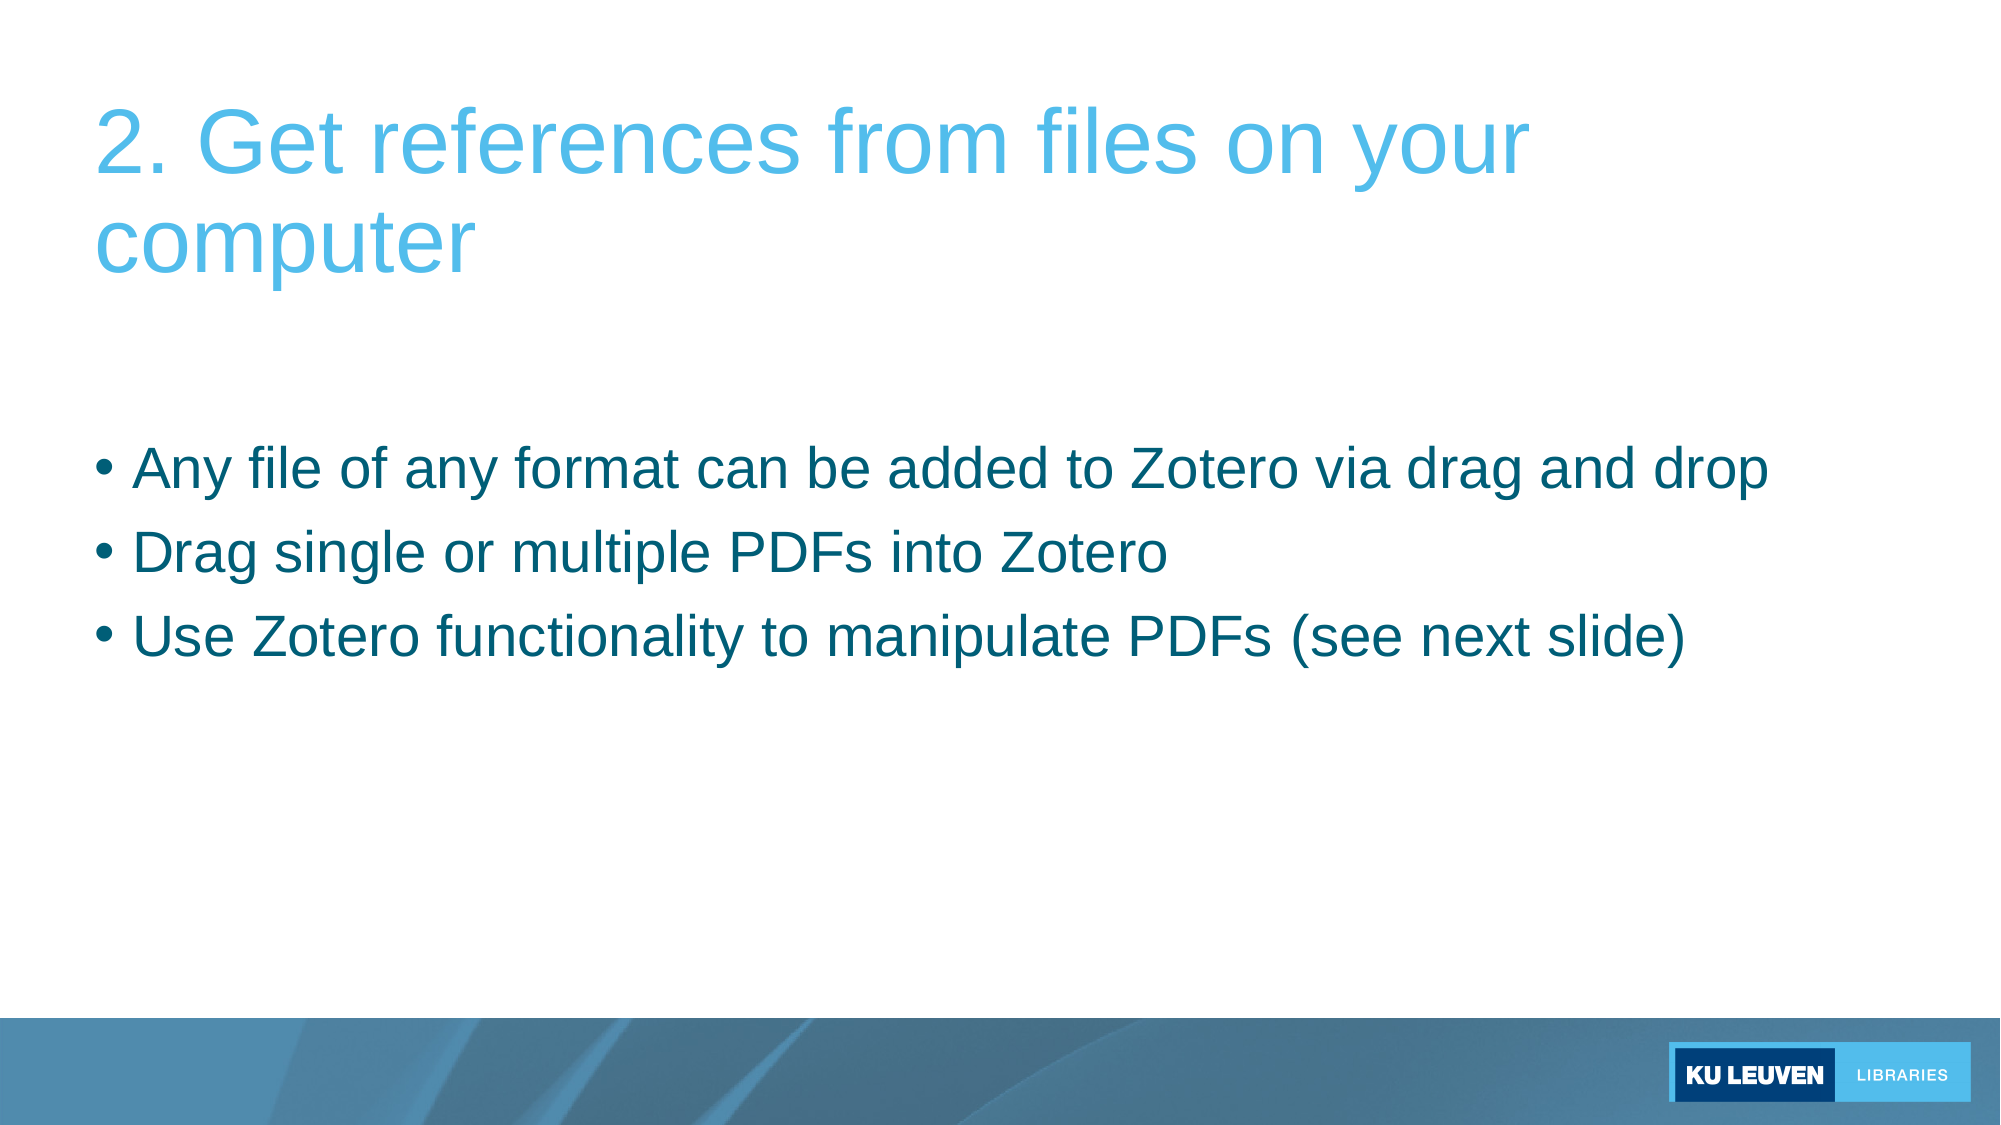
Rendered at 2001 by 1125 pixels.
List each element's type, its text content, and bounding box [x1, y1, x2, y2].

list Any file of any format can be added to Zotero via drag and drop Drag single or multiple PDFs into Zotero Use Zotero functionality to manipulate PDFs (see next slide) [94, 438, 1790, 1061]
title 2. Get references from files on your computer [94, 94, 1906, 312]
picture [0, 1018, 2000, 1125]
